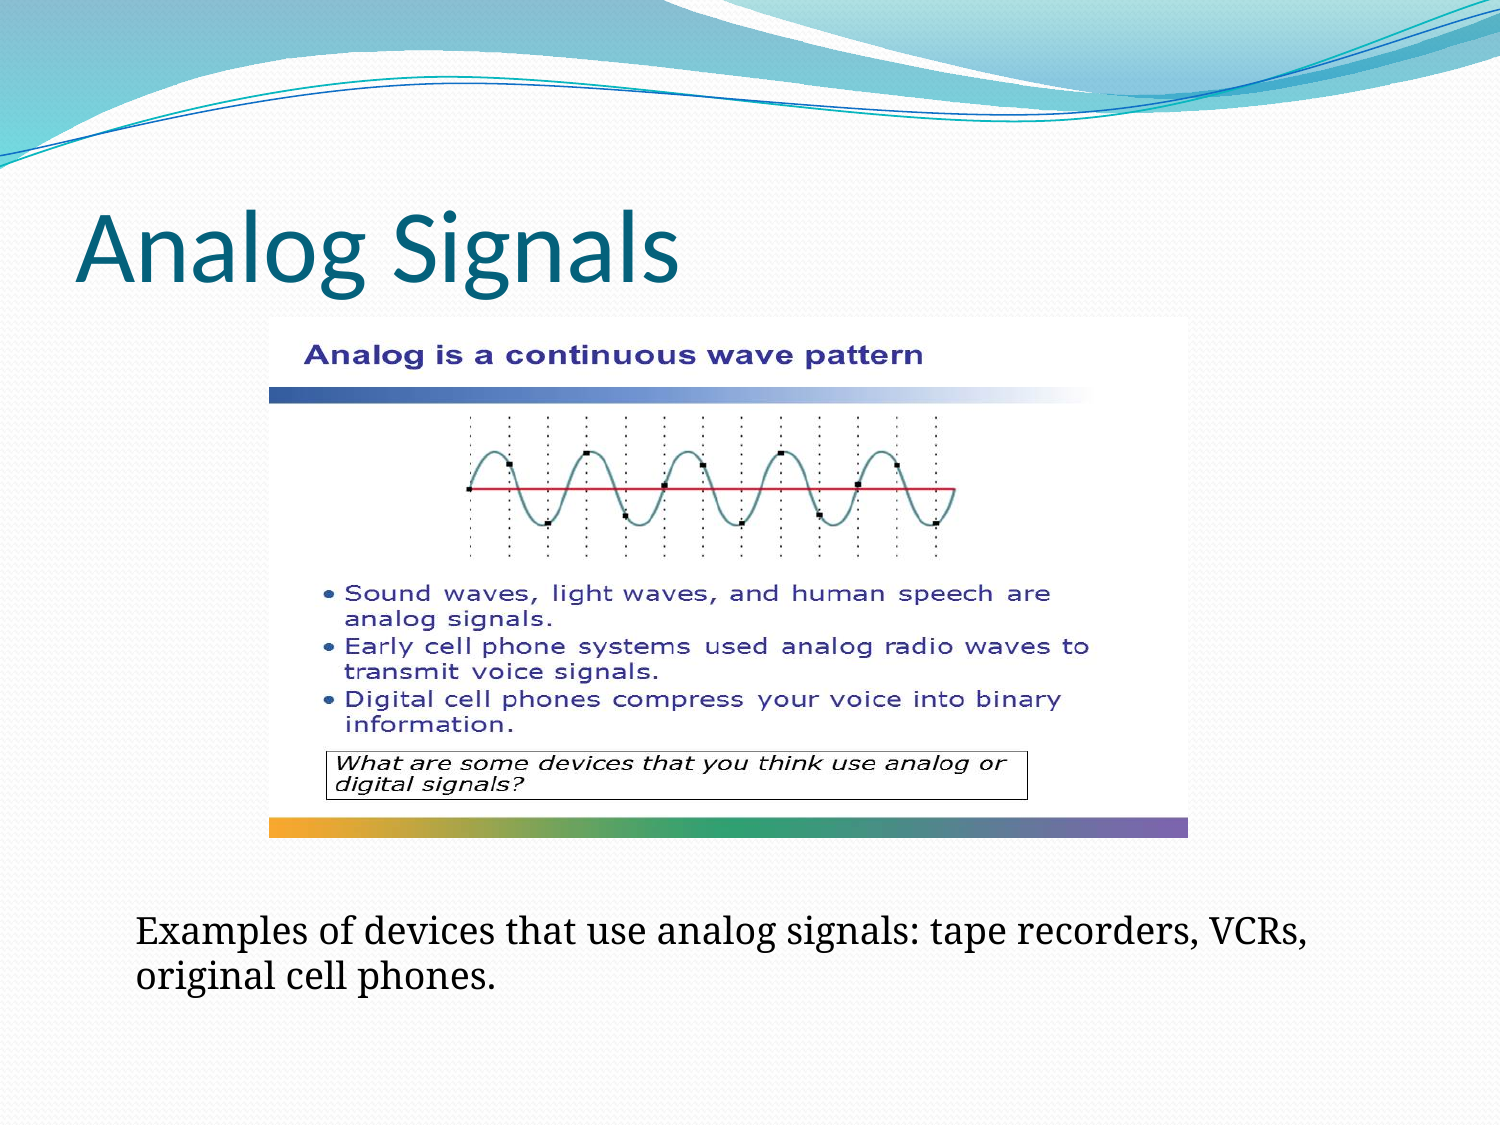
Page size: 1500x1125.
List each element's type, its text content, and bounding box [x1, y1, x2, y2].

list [269, 317, 1188, 838]
text_box Examples of devices that use analog signals: tape recorders, VCRs, original cell phones. [120, 899, 1334, 1005]
title Analog Signals [75, 115, 1425, 303]
